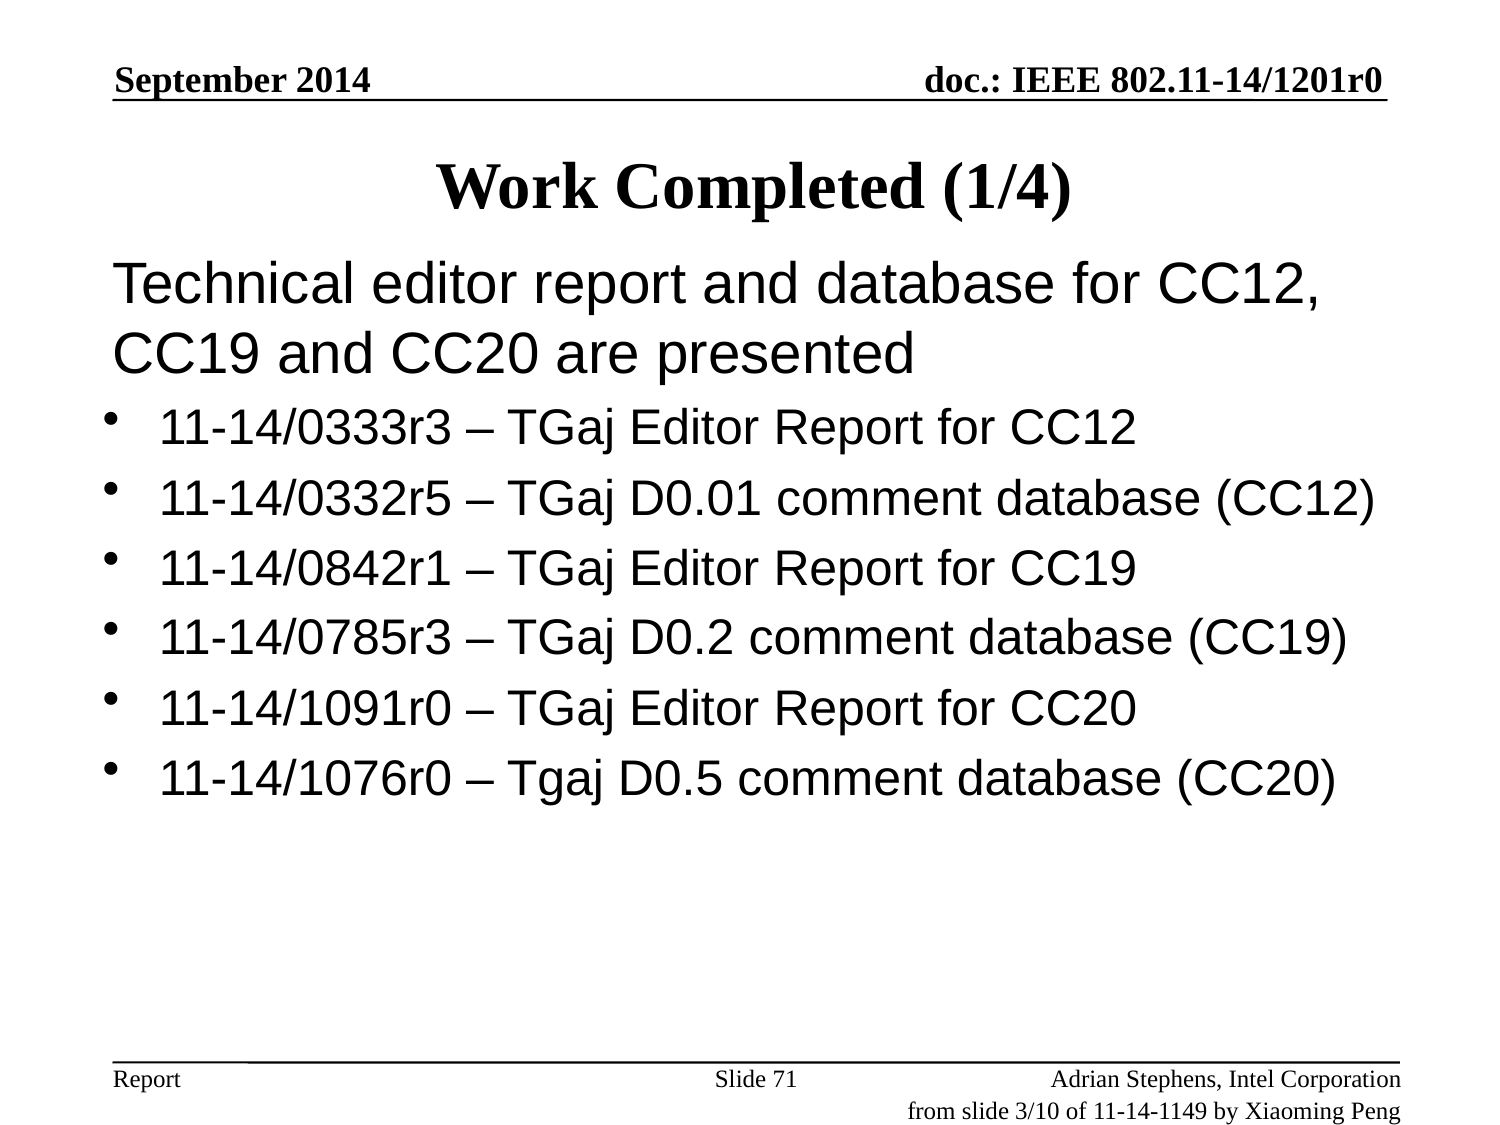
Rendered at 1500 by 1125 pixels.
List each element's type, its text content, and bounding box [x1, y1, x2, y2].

text_box from slide 3/10 of 11-14-1149 by Xiaoming Peng [343, 1087, 1417, 1125]
title Work Completed (1/4) [24, 99, 1500, 275]
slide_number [114, 54, 374, 101]
list Technical editor report and database for CC12, CC19 and CC20 are presented 11-14/0333r3 – TGaj Editor Report for CC12 11-14/0332r5 – TGaj D0.01 comment database (CC12) 11-14/0842r1 – TGaj Editor Report for CC19 11-14/0785r3 – TGaj D0.2 comment database (CC19) 11-14/1091r0 – TGaj Editor Report for CC20 11-14/1076r0 – Tgaj D0.5 comment database (CC20) [87, 237, 1450, 1063]
footer Adrian Stephens, Intel Corporation [862, 1061, 1402, 1087]
slide_number Slide 71 [712, 1061, 800, 1087]
